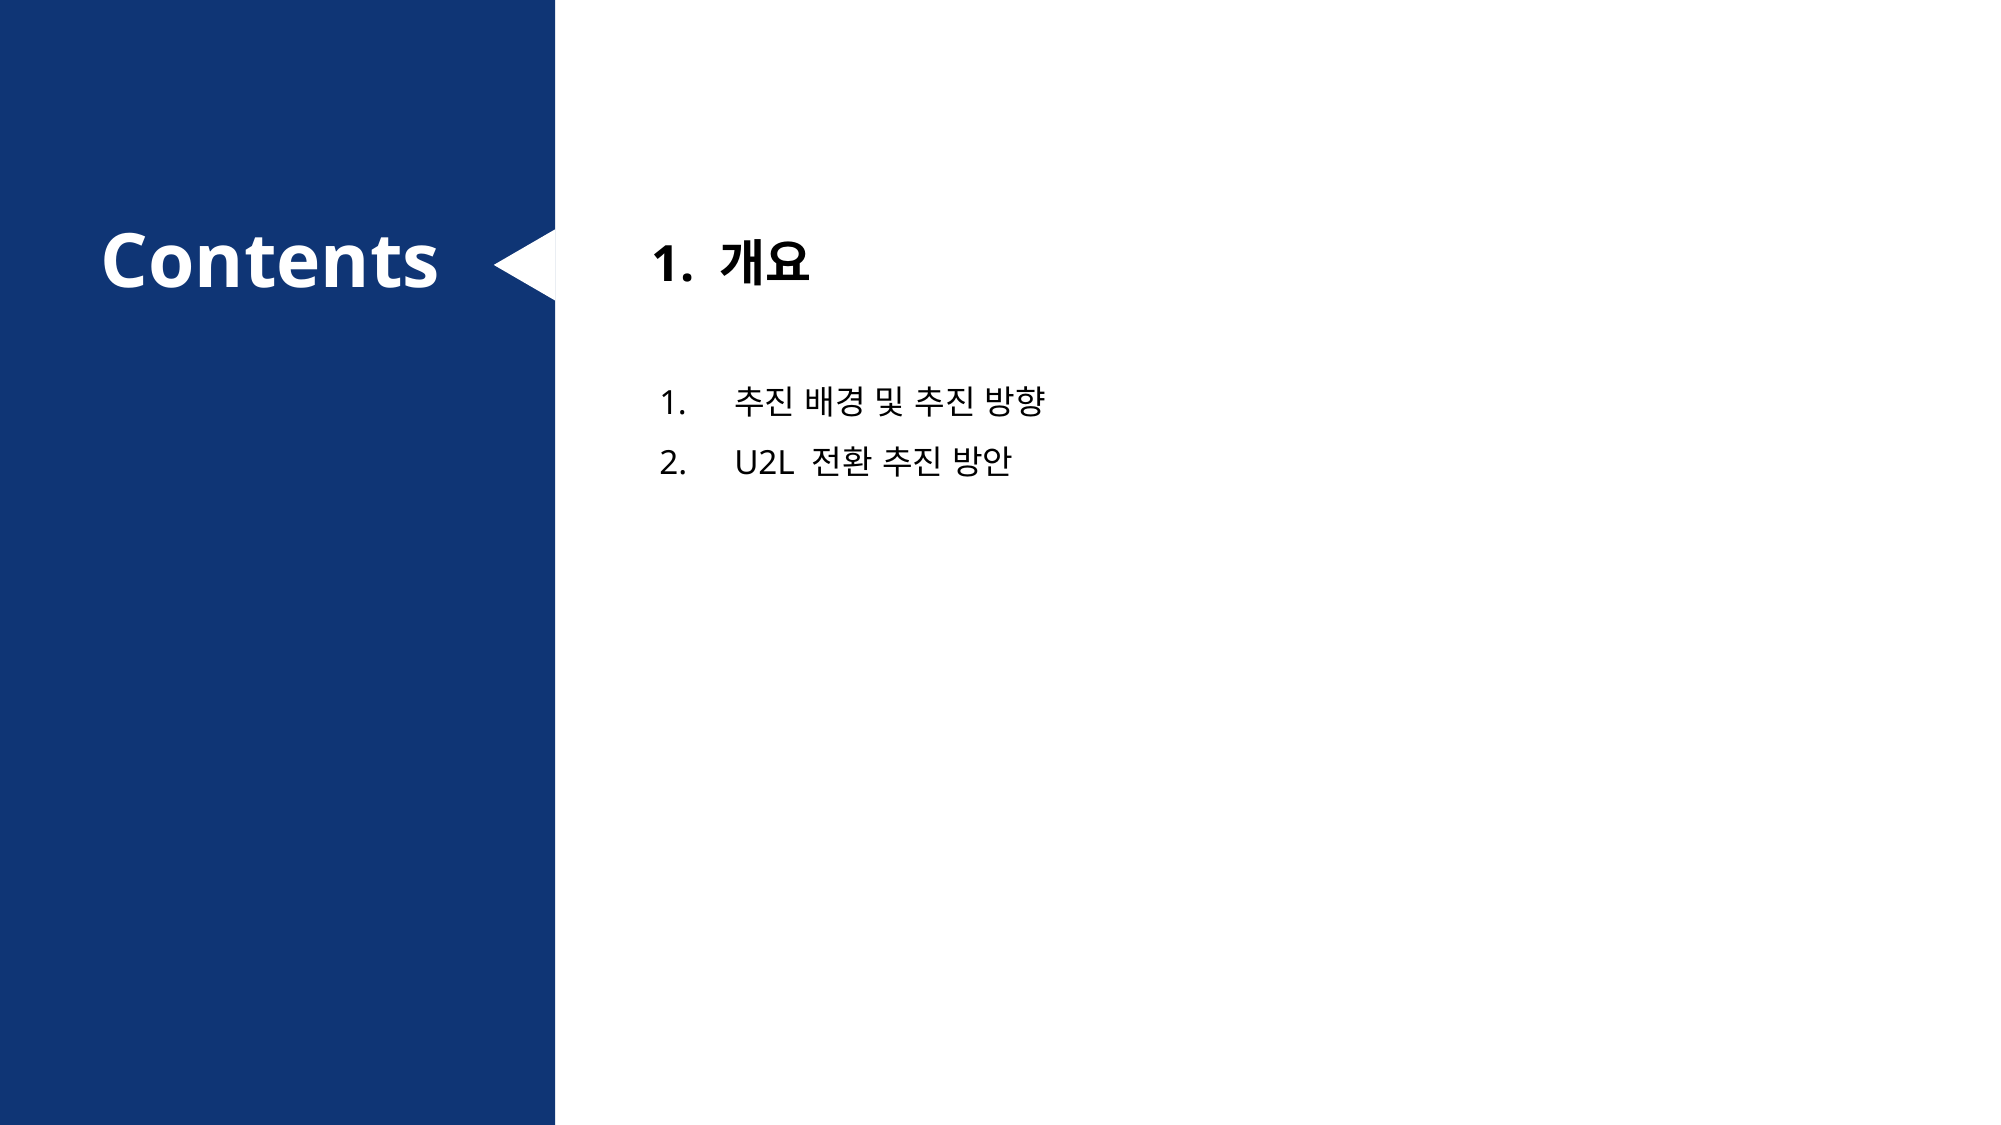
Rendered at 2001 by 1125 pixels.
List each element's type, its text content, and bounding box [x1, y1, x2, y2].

text_box 1. 개요 [628, 196, 1593, 332]
text_box 추진 배경 및 추진 방향 U2L 전환 추진 방안 [644, 354, 1820, 549]
